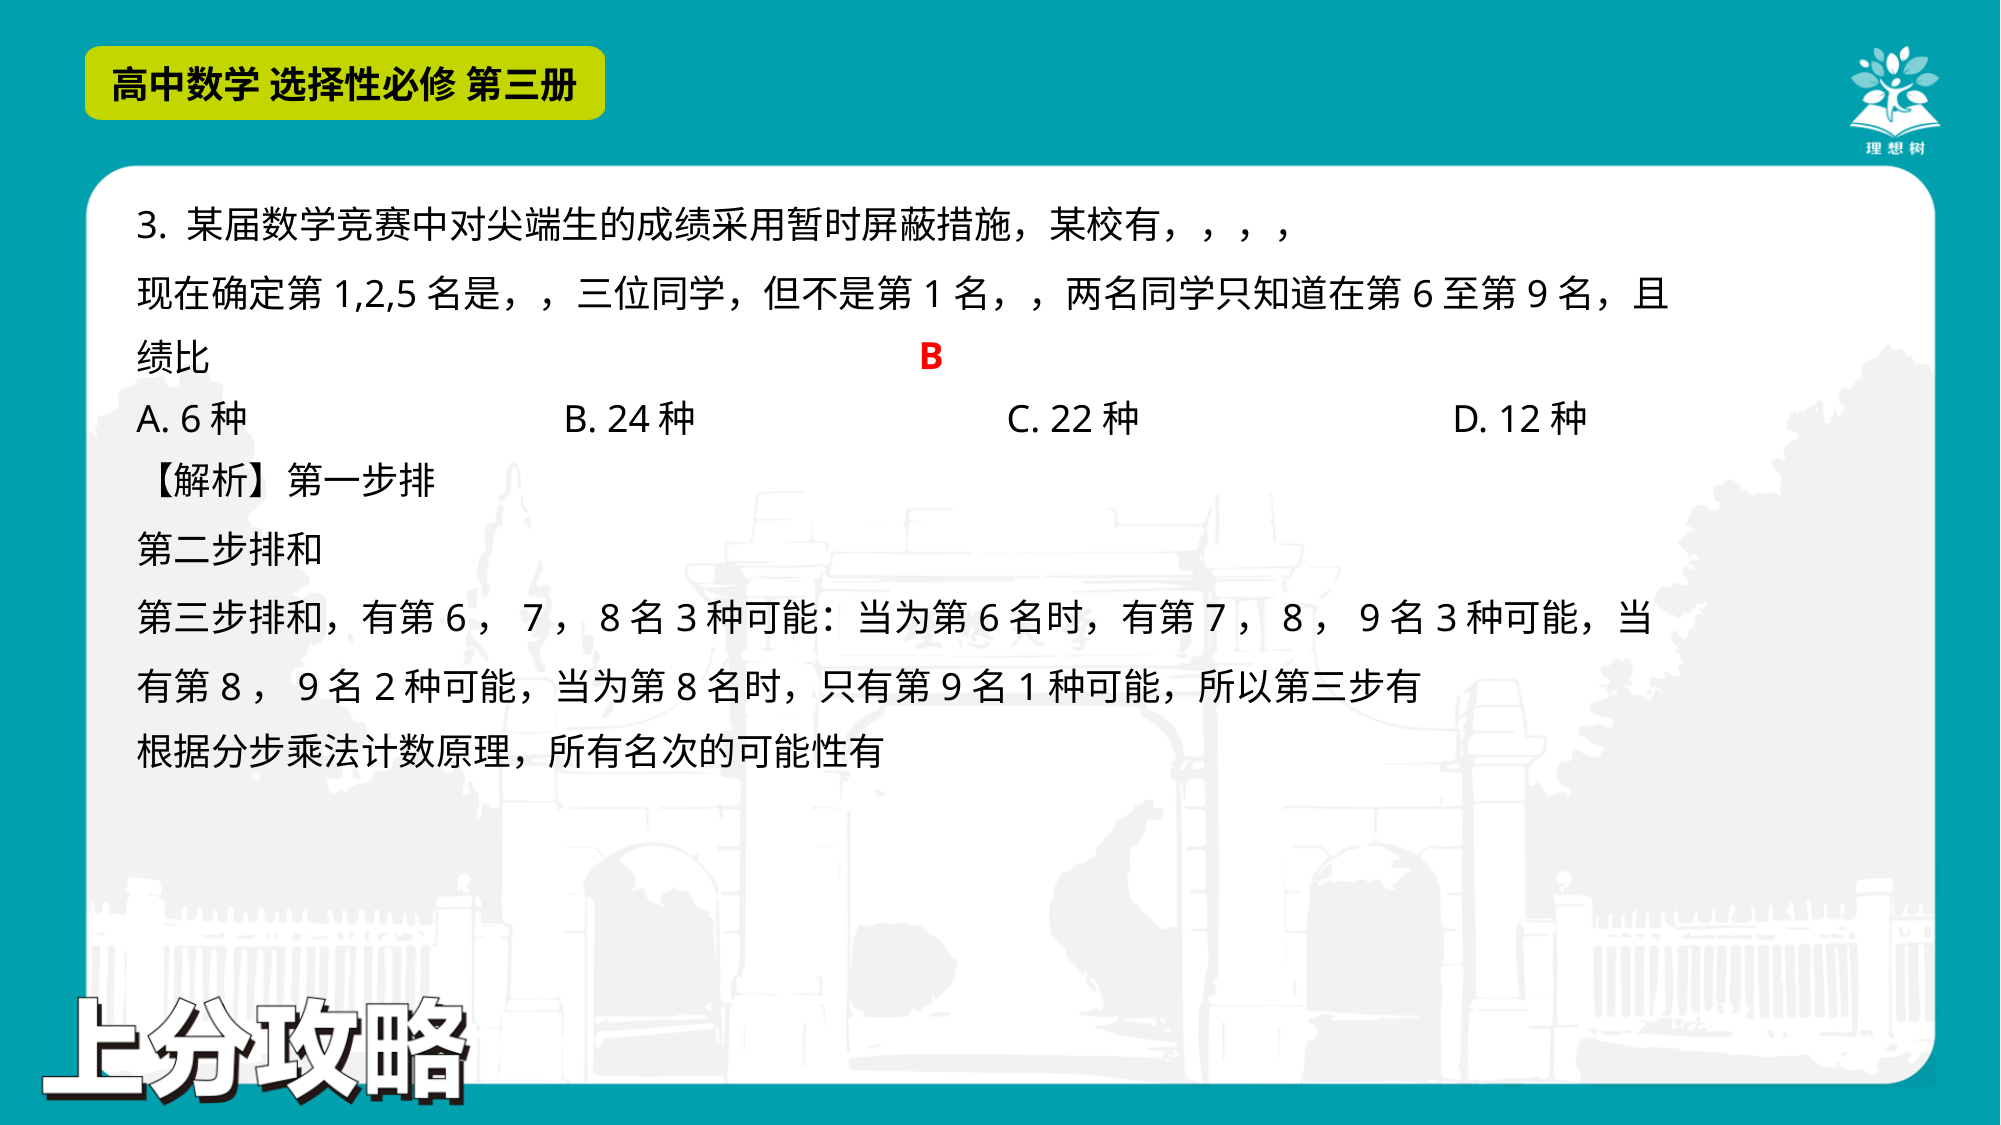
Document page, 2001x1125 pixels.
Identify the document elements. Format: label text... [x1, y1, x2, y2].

text_box A. 6种 B. 24种 C. 22种 D. 12种 [136, 373, 1865, 433]
picture [0, 0, 2000, 1125]
text_box B [903, 312, 959, 371]
